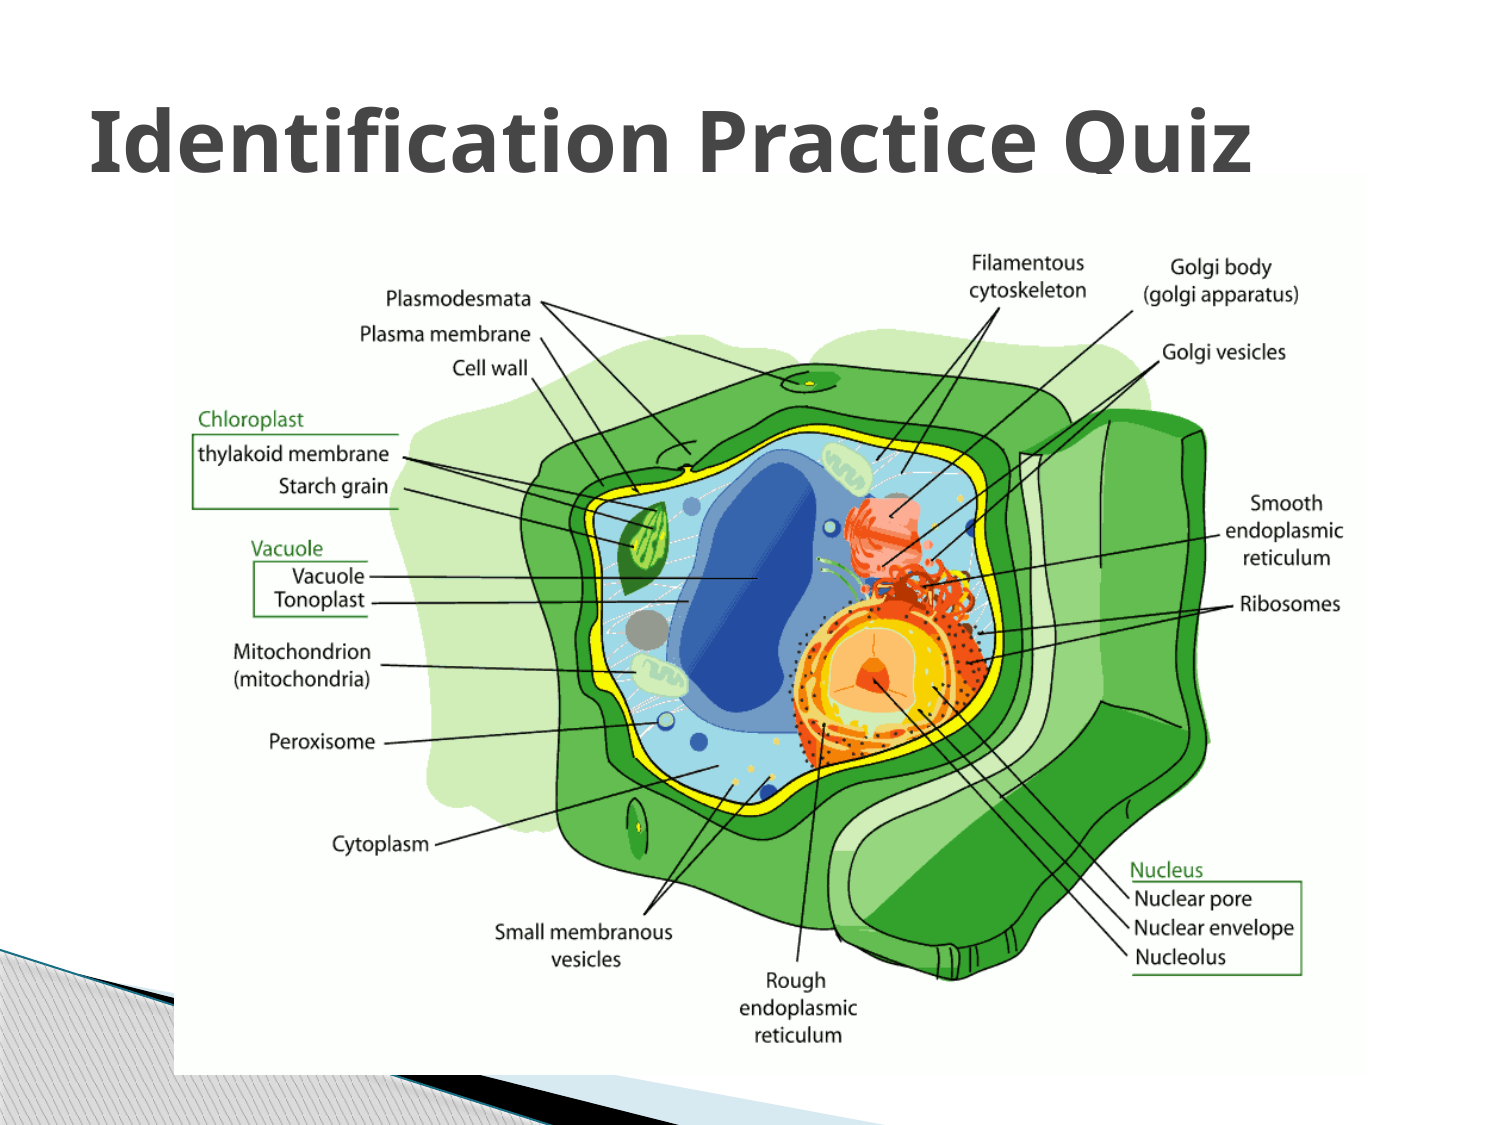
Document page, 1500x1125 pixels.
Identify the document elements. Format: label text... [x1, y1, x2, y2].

title Identification Practice Quiz [75, 45, 1425, 233]
picture [174, 174, 1367, 1076]
